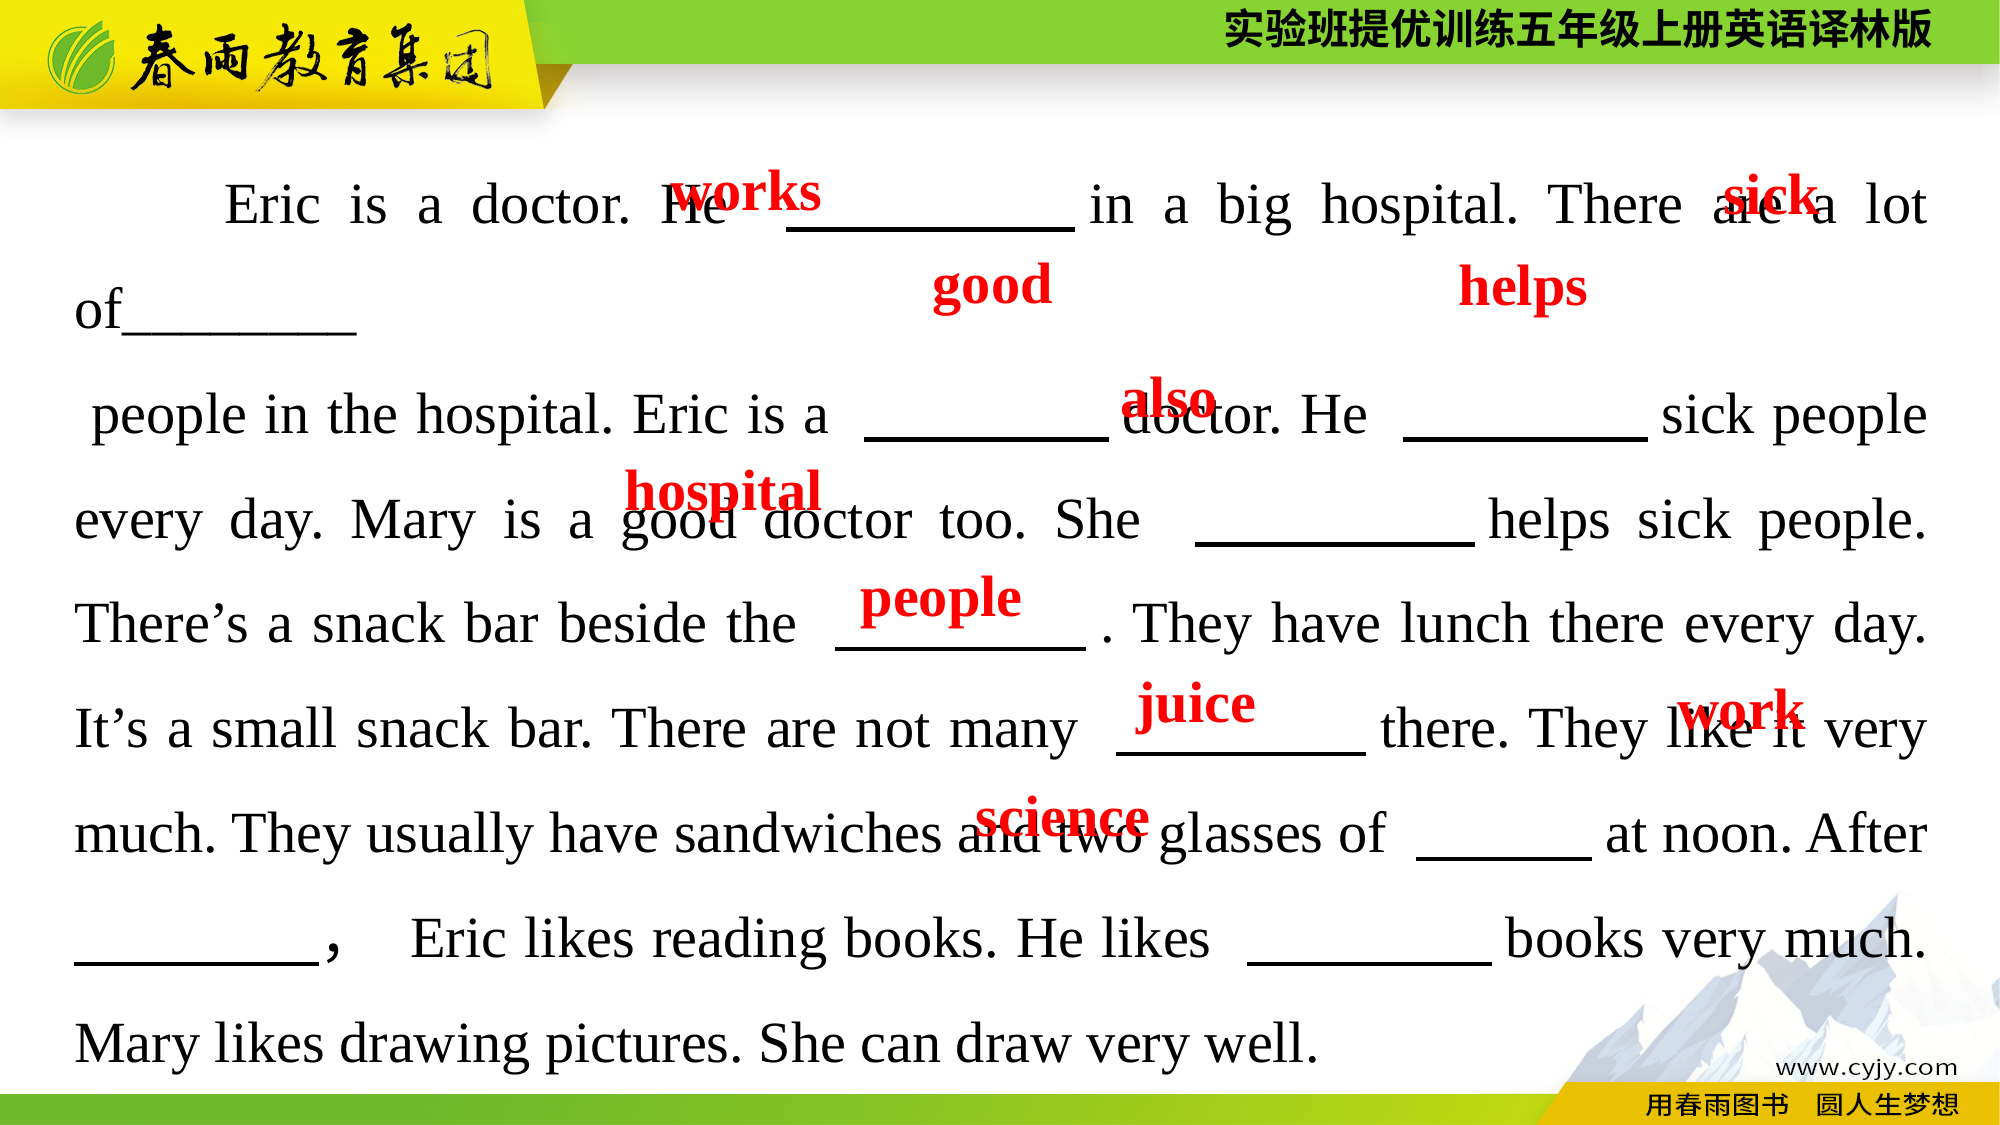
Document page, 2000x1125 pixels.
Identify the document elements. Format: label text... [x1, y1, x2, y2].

text_box hospital [609, 444, 838, 530]
text_box juice [1121, 656, 1272, 742]
text_box sick [1708, 149, 1836, 234]
list Eric is a doctor. He in a big hospital. There are a lot of________ people in the hospital. Eric is a doctor. He sick people every day. Mary is a good doctor too. She helps sick people. There’s a snack bar beside the . They have lunch there every day. It’s a small snack bar. There are not many there. They like it very much. They usually have sandwiches and two glasses of at noon. After ， Eric likes reading books. He likes books very much. Mary likes drawing pictures. She can draw very well. [59, 122, 1944, 986]
text_box people [845, 550, 1038, 636]
text_box good [917, 237, 1068, 323]
text_box also [1105, 351, 1233, 437]
text_box science [960, 770, 1166, 856]
text_box work [1662, 664, 1822, 749]
picture [0, 0, 2000, 1125]
text_box helps [1443, 239, 1604, 325]
text_box works [655, 144, 838, 230]
